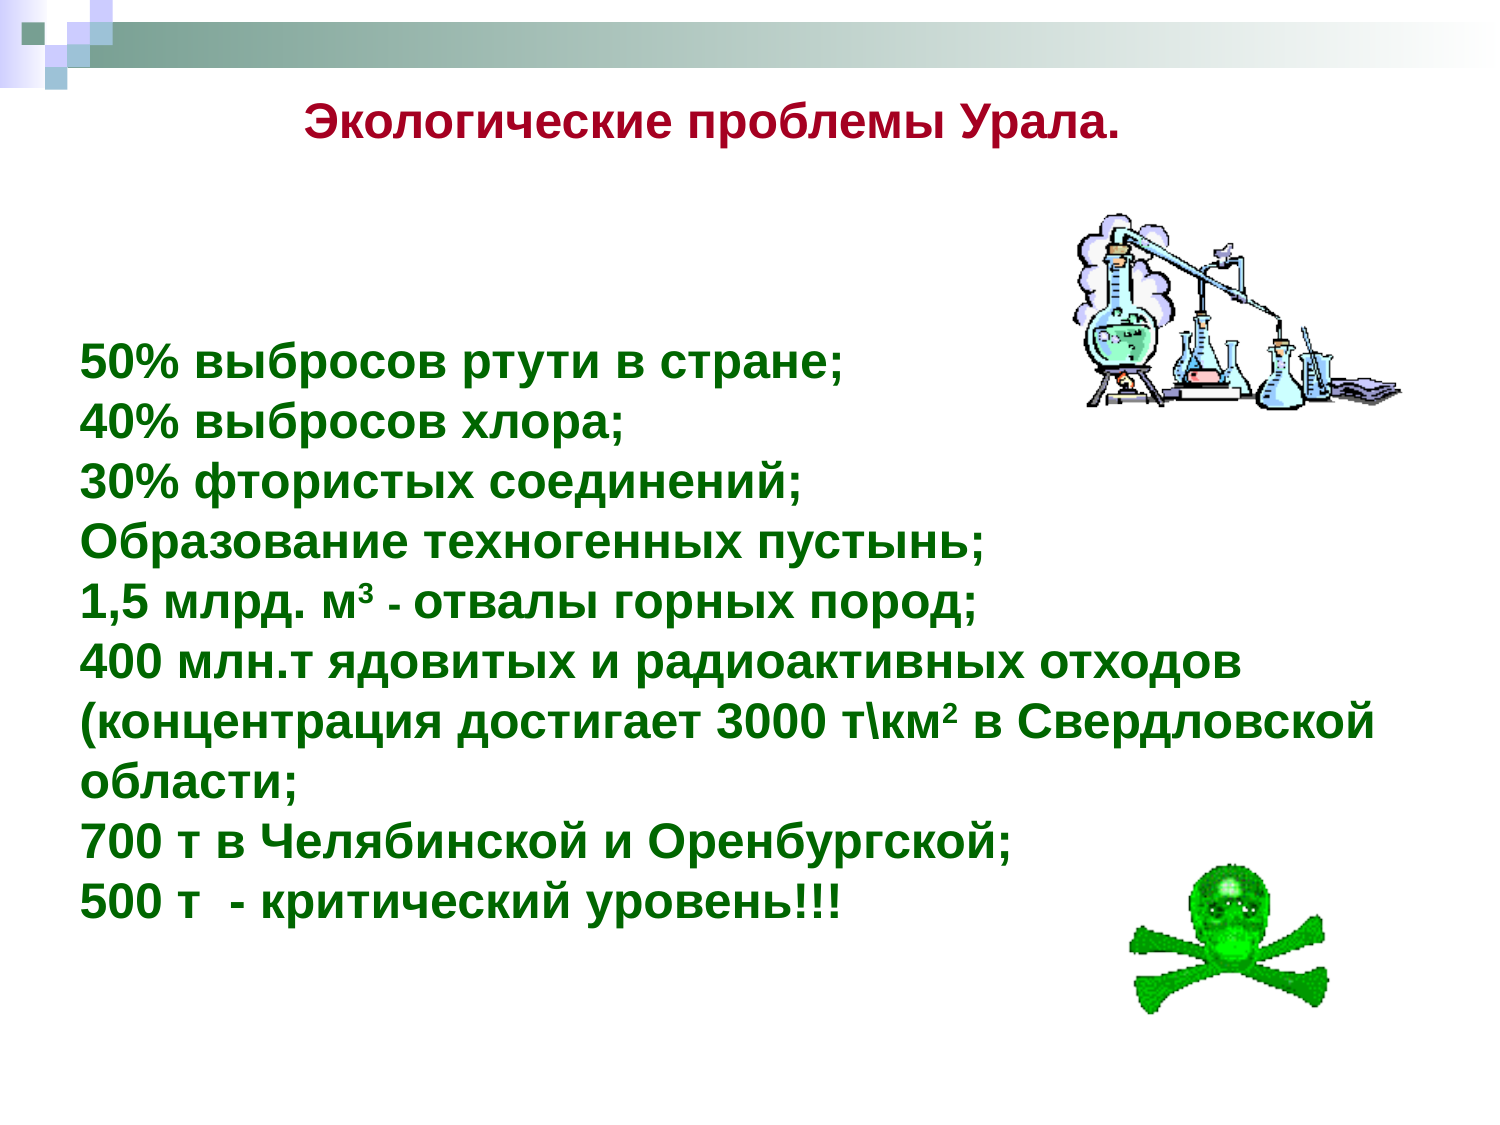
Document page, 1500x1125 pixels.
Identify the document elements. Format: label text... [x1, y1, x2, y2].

text_box Экологические проблемы Урала. 50% выбросов ртути в стране; 40% выбросов хлора; 30% фтористых соединений; Образование техногенных пустынь; 1,5 млрд. м3 - отвалы горных пород; 400 млн.т ядовитых и радиоактивных отходов (концентрация достигает 3000 т\км2 в Свердловской области; 700 т в Челябинской и Оренбургской; 500 т - критический уровень!!! [64, 81, 1436, 996]
picture [1056, 160, 1406, 415]
picture [1115, 857, 1344, 1029]
